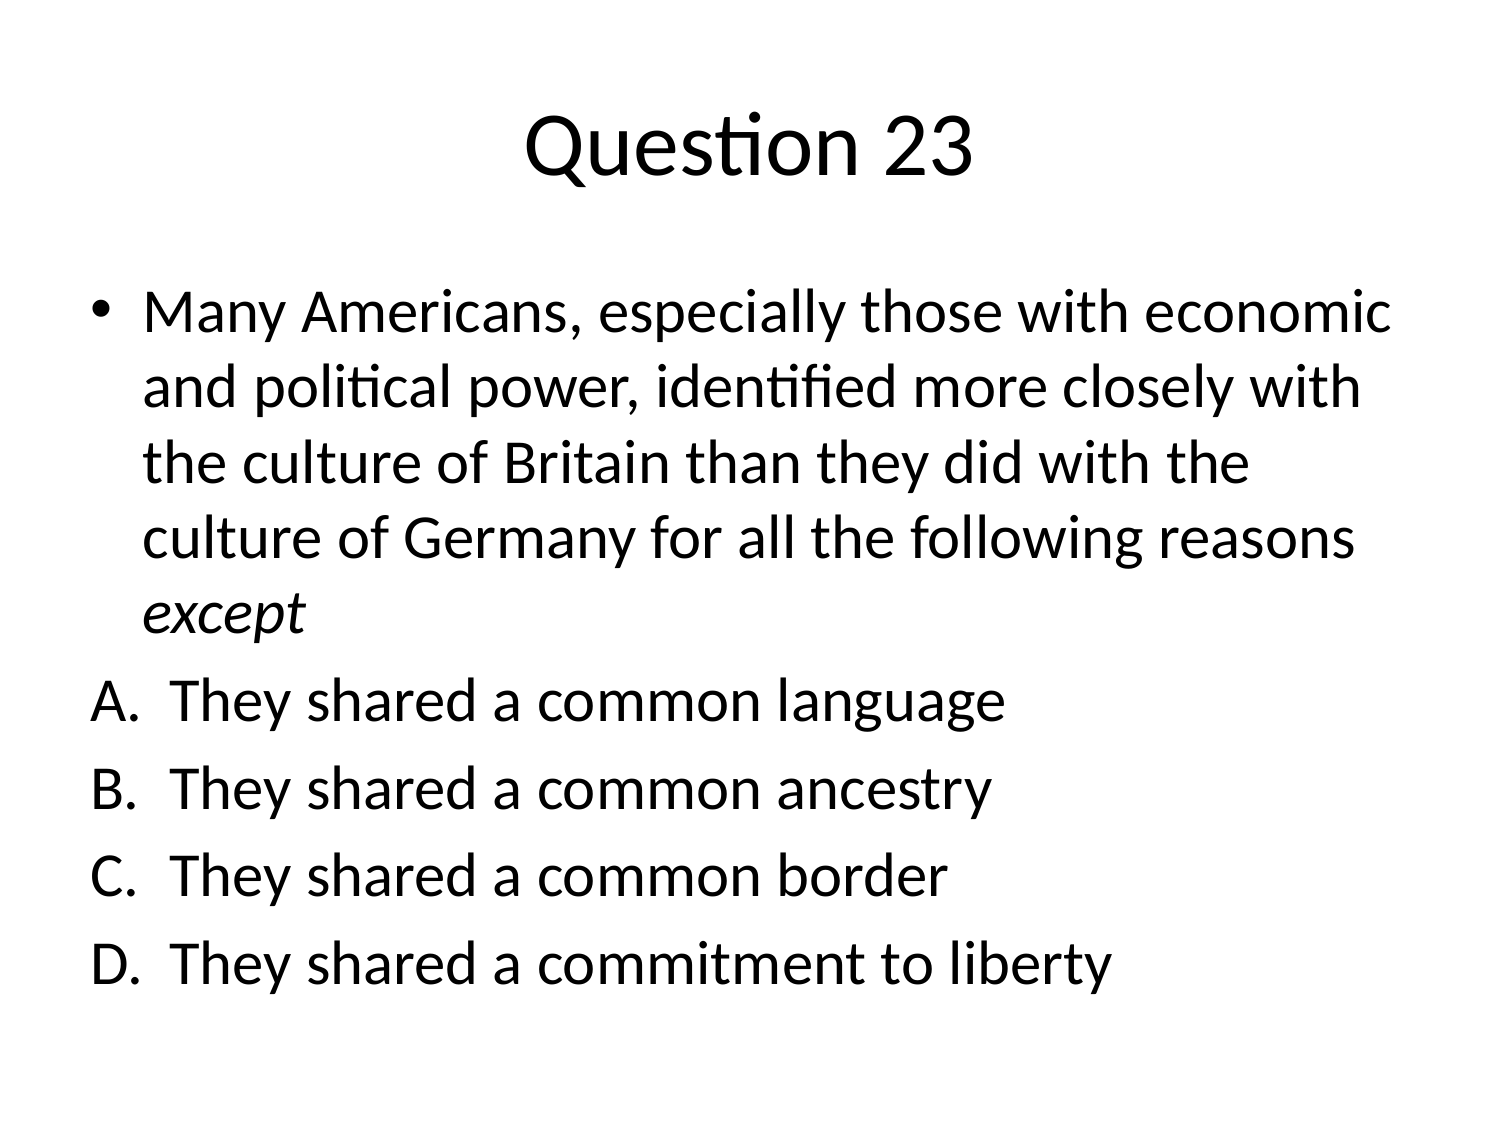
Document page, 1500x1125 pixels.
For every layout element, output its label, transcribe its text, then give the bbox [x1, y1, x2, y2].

title Question 23 [75, 45, 1425, 233]
list Many Americans, especially those with economic and political power, identified more closely with the culture of Britain than they did with the culture of Germany for all the following reasons except They shared a common language They shared a common ancestry They shared a common border They shared a commitment to liberty [75, 262, 1425, 1005]
